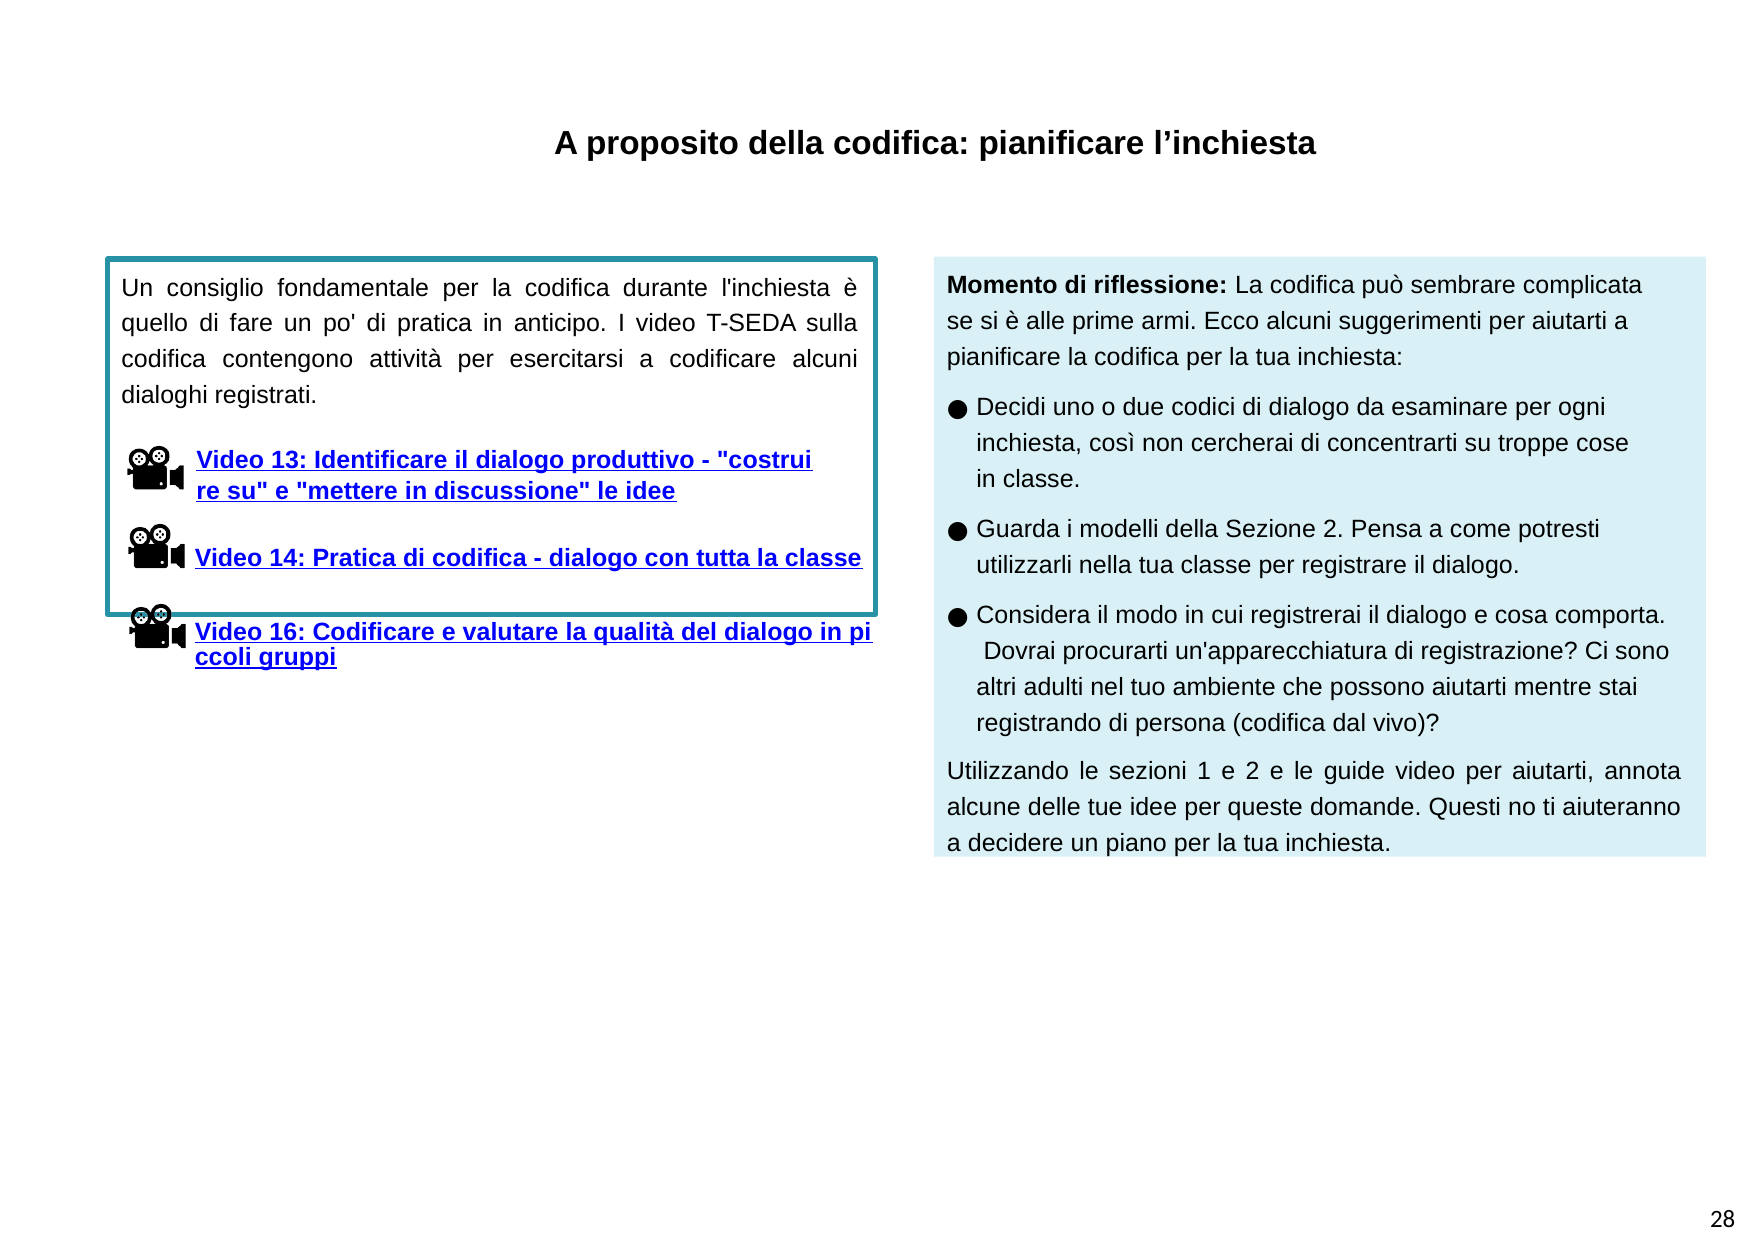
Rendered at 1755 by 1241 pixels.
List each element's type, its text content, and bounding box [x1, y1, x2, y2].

text_box [123, 591, 191, 660]
text_box 28 [1695, 1195, 1752, 1241]
text_box [122, 511, 190, 580]
text_box Momento di riflessione: La codifica può sembrare complicata se si è alle prime armi. Ecco alcuni suggerimenti per aiutarti a pianificare la codifica per la tua inchiesta: Decidi uno o due codici di dialogo da esaminare per ogni inchiesta, così non cercherai di concentrarti su troppe cose in classe. Guarda i modelli della Sezione 2. Pensa a come potresti utilizzarli nella tua classe per registrare il dialogo. Considera il modo in cui registrerai il dialogo e cosa comporta. Dovrai procurarti un'apparecchiatura di registrazione? Ci sono altri adulti nel tuo ambiente che possono aiutarti mentre stai registrando di persona (codifica dal vivo)? Utilizzando le sezioni 1 e 2 e le guide video per aiutarti, annota alcune delle tue idee per queste domande. Questi no ti aiuteranno a decidere un piano per la tua inchiesta. [933, 256, 1706, 857]
text_box A proposito della codifica: pianificare l’inchiesta [552, 121, 1324, 162]
text_box Un consiglio fondamentale per la codifica durante l'inchiesta è quello di fare un po' di pratica in anticipo. I video T-SEDA sulla codifica contengono attività per esercitarsi a codificare alcuni dialoghi registrati. Video 13: Identificare il dialogo produttivo - "costruire su" e "mettere in discussione" le idee Video 14: Pratica di codifica - dialogo con tutta la classe Video 16: Codificare e valutare la qualità del dialogo in piccoli gruppi [107, 258, 876, 615]
text_box [121, 433, 189, 501]
